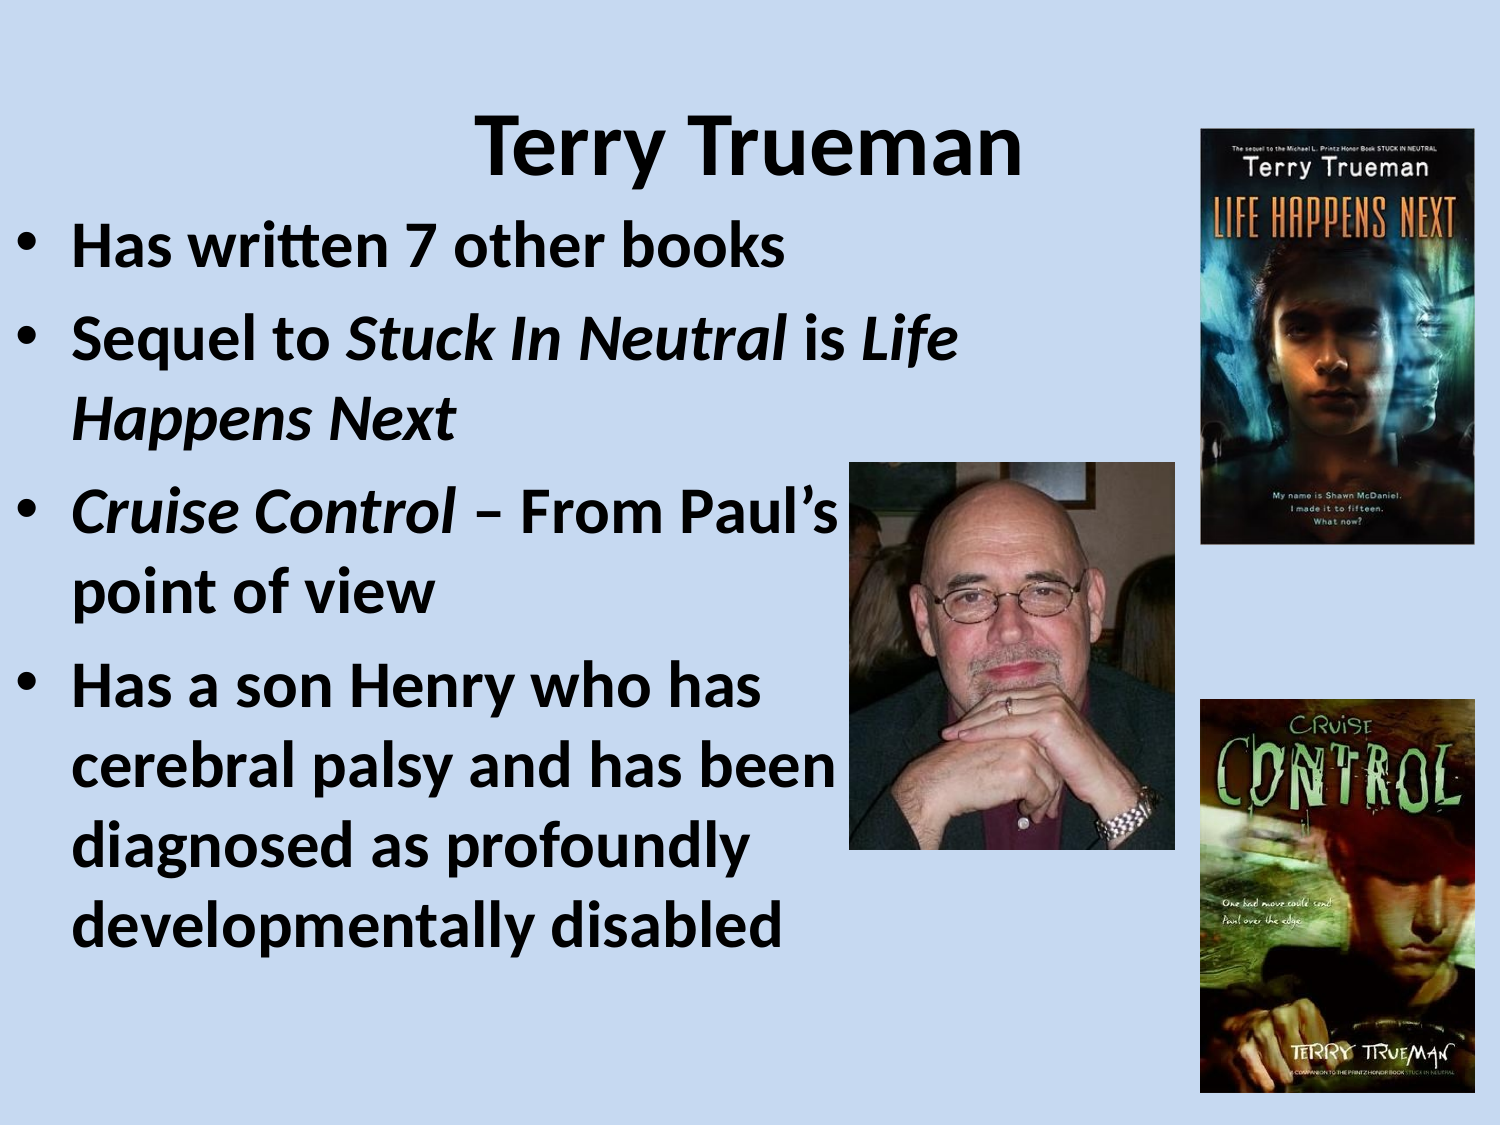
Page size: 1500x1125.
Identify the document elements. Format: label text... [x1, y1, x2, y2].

picture [1199, 699, 1476, 1093]
list Has written 7 other books Sequel to Stuck In Neutral is Life Happens Next Cruise Control – From Paul’s point of view Has a son Henry who has cerebral palsy and has been diagnosed as profoundly developmentally disabled [0, 192, 975, 1125]
picture [849, 462, 1176, 850]
picture [1199, 128, 1476, 545]
title Terry Trueman [75, 45, 1425, 233]
